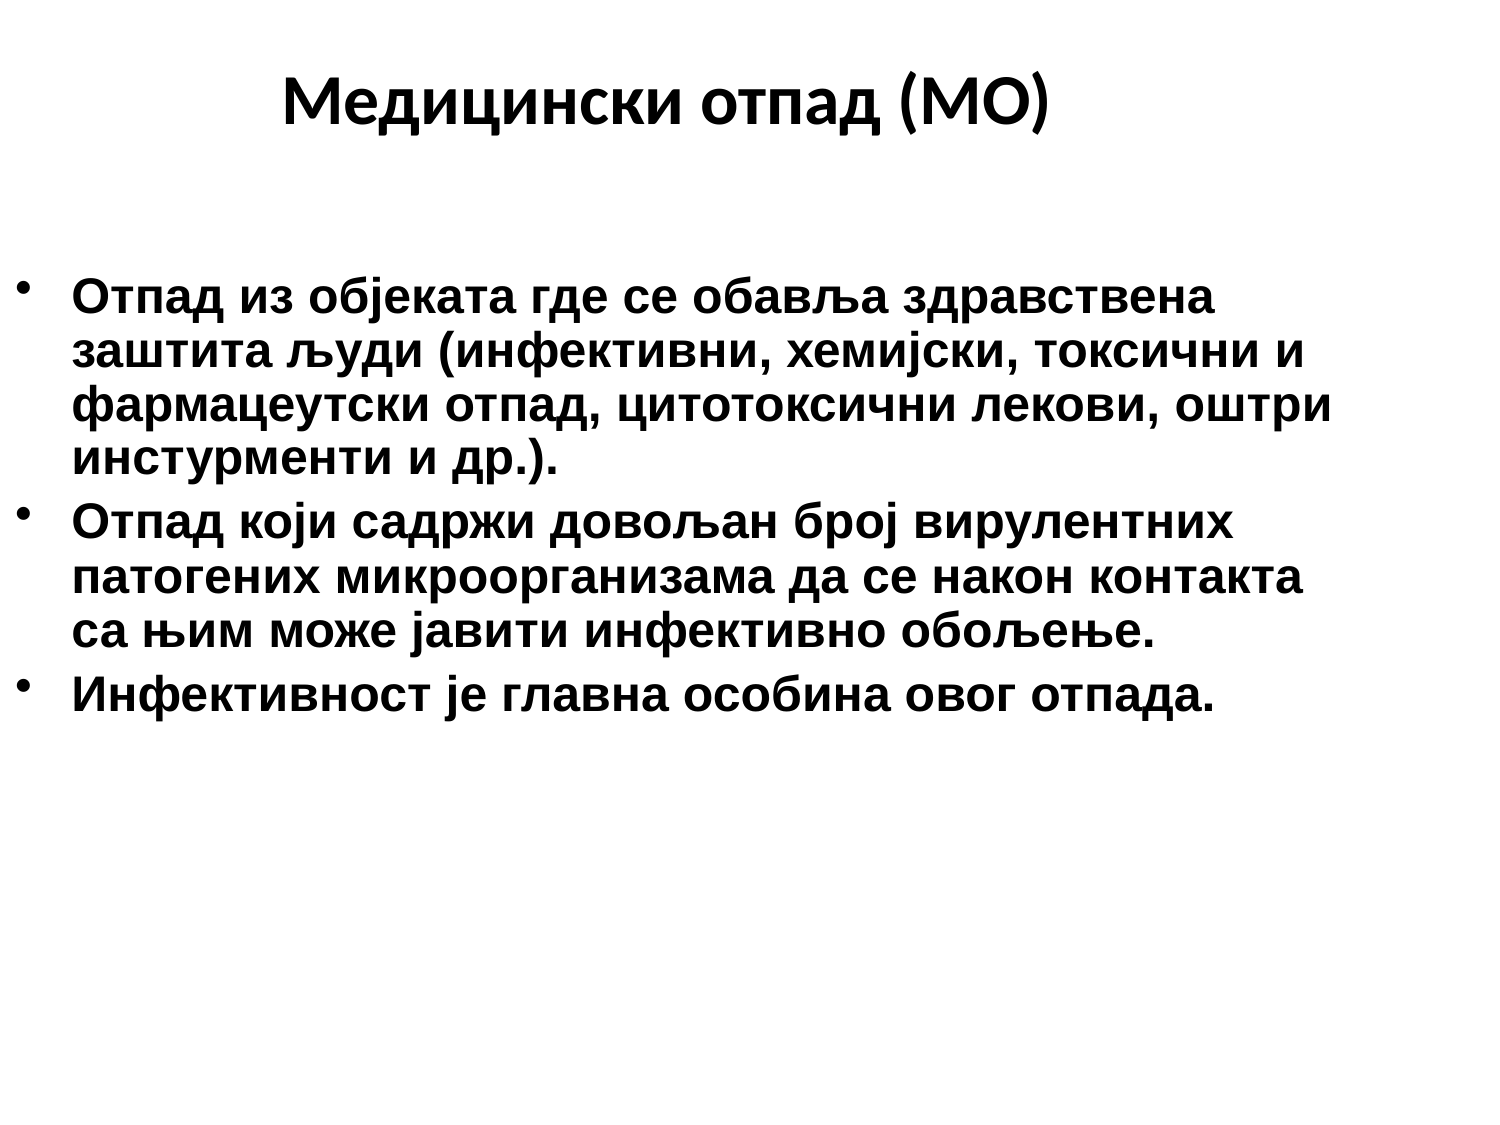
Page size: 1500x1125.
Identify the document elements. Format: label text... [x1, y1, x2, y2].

list Отпад из објеката где се обавља здравствена заштита људи (инфективни, хемијски, токсични и фармацеутски отпад, цитотоксични лекови, оштри инстурменти и др.). Отпад који садржи довољан број вирулентних патогених микроорганизама да се након контакта са њим може јавити инфективно обољење. Инфективност је главна особина овог отпада. [0, 262, 1351, 1006]
title Медицински отпад (МО) [0, 44, 1351, 233]
